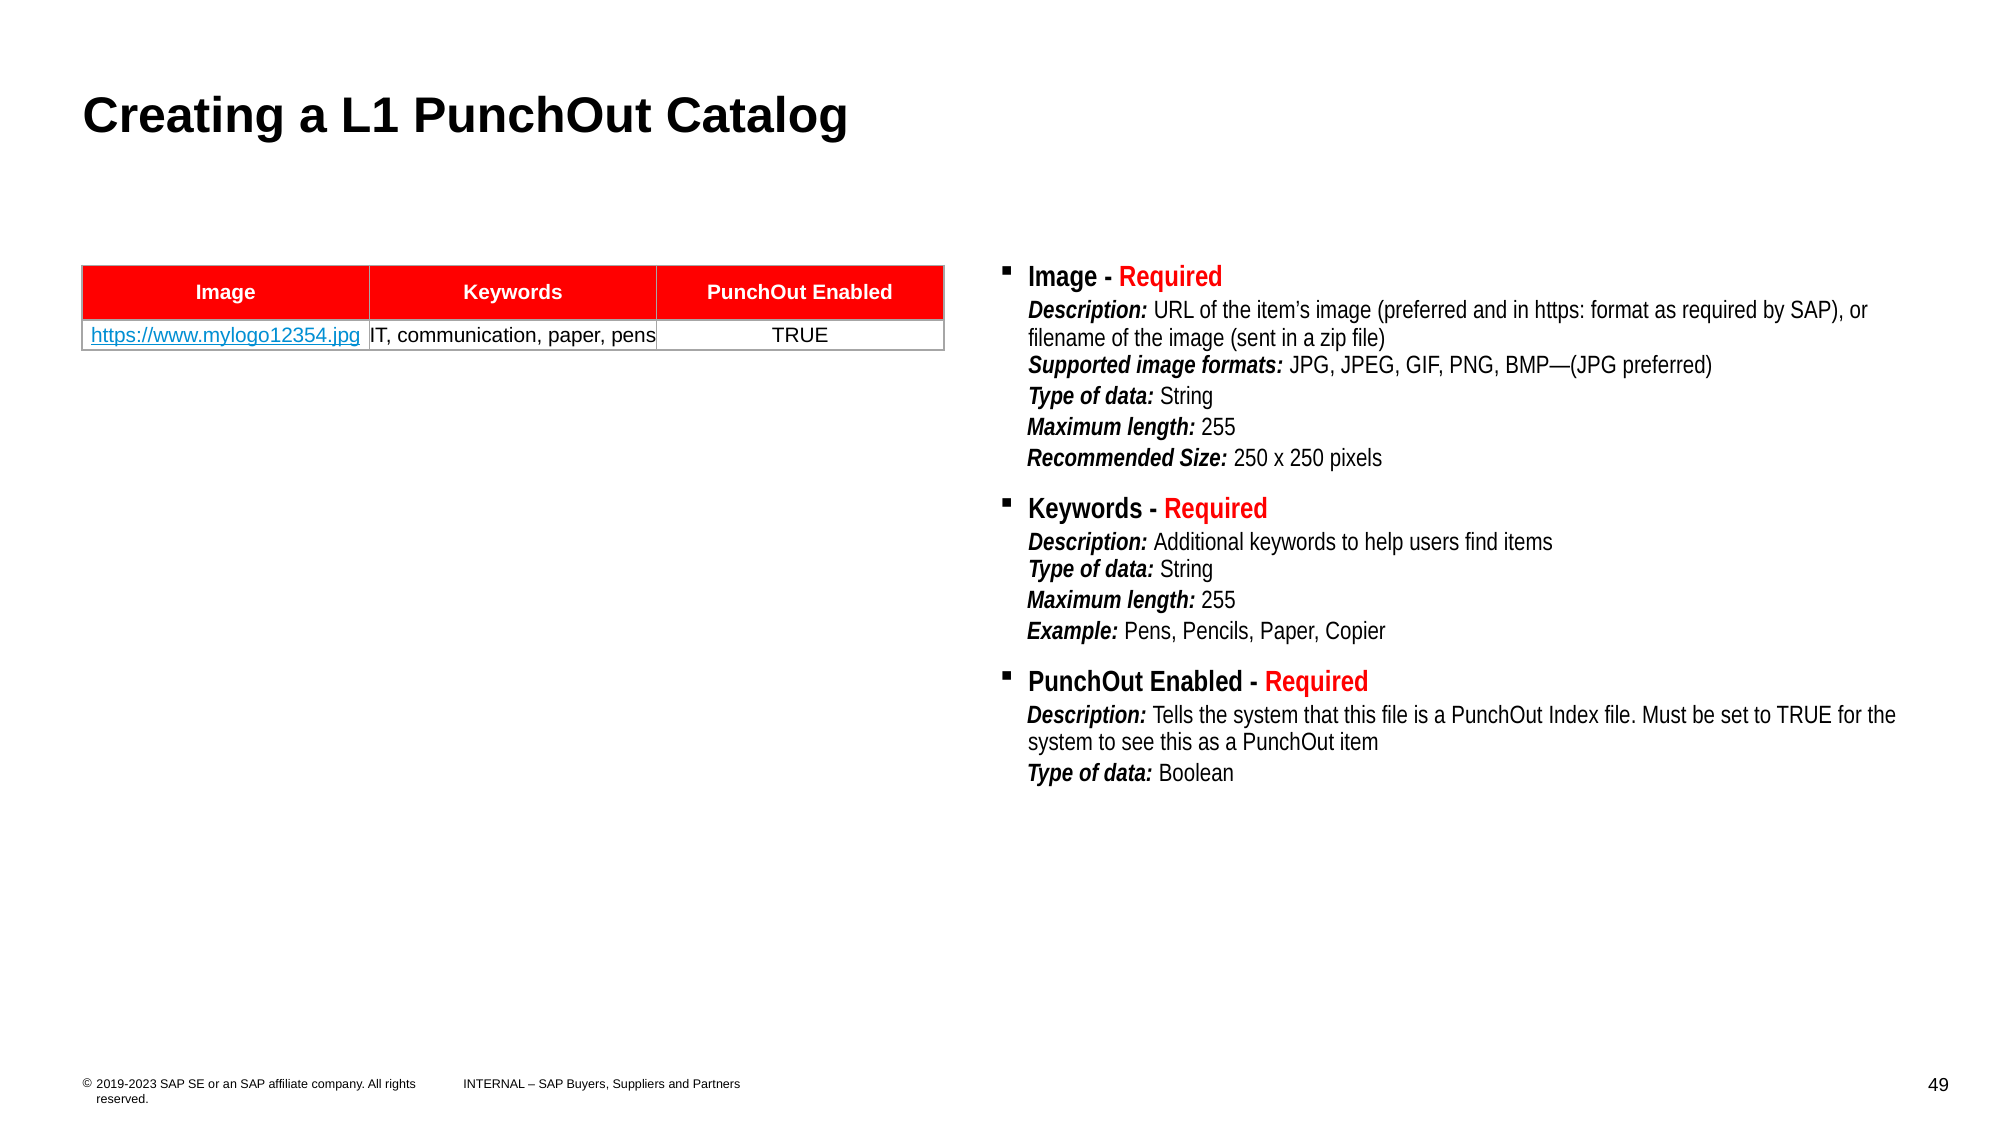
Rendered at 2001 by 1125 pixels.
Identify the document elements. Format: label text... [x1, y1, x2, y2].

text_box Image - Required Description: URL of the item’s image (preferred and in https: format as required by SAP), or filename of the image (sent in a zip file) Supported image formats: JPG, JPEG, GIF, PNG, BMP—(JPG preferred) Type of data: String Maximum length: 255 Recommended Size: 250 x 250 pixels Keywords - Required Description: Additional keywords to help users find items Type of data: String Maximum length: 255 Example: Pens, Pencils, Paper, Copier PunchOut Enabled - Required Description: Tells the system that this file is a PunchOut Index file. Must be set to TRUE for the system to see this as a PunchOut item Type of data: Boolean [1000, 265, 1918, 819]
table_header Image [83, 266, 369, 319]
table_cell TRUE [657, 321, 943, 349]
table_cell https://www.mylogo12354.jpg [83, 321, 369, 349]
table_header PunchOut Enabled [657, 266, 943, 319]
table_header Keywords [370, 266, 656, 319]
table_cell IT, communication, paper, pens [370, 321, 656, 349]
title Creating a L1 PunchOut Catalog [82, 82, 1918, 144]
